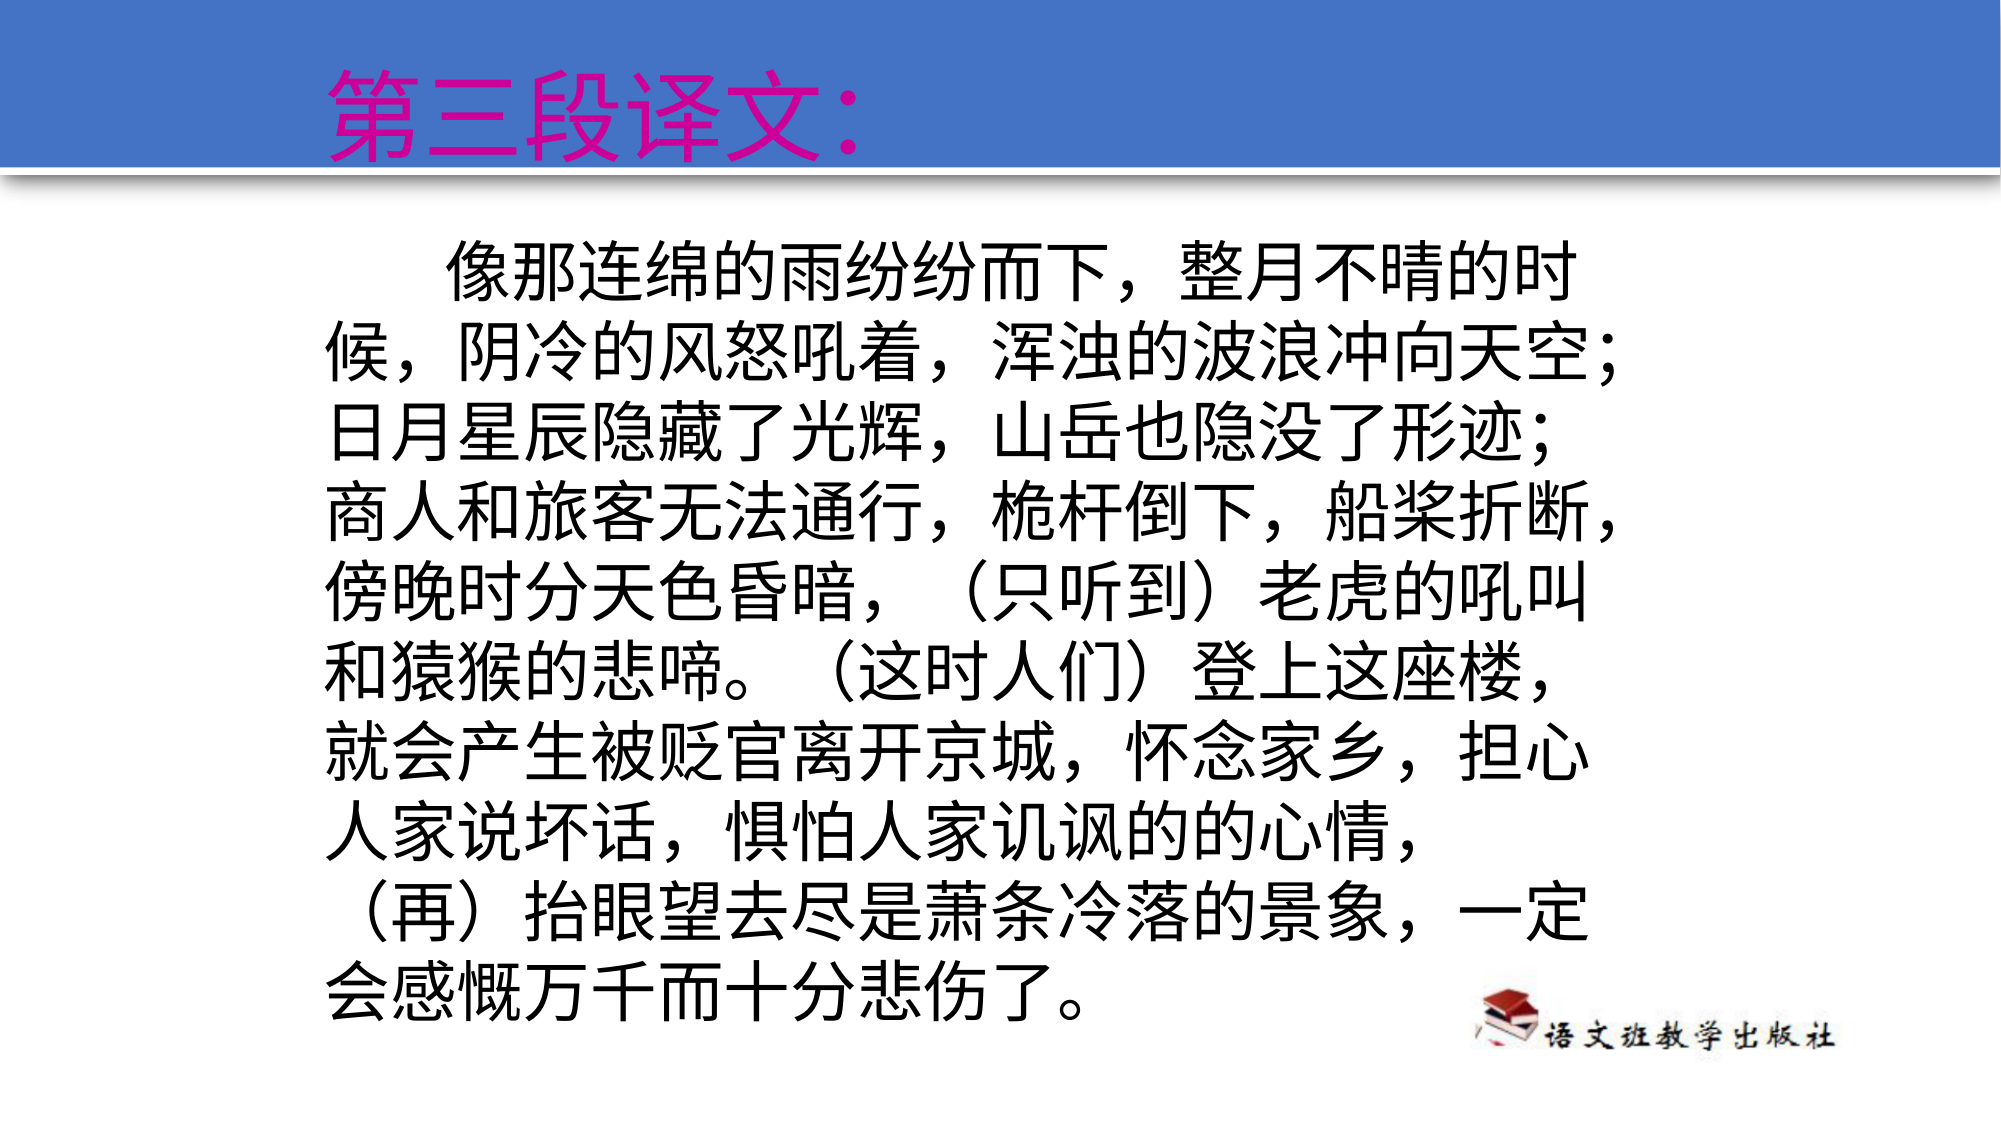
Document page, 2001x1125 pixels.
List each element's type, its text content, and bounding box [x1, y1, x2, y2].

text_box 像那连绵的雨纷纷而下，整月不晴的时候，阴冷的风怒吼着，浑浊的波浪冲向天空；日月星辰隐藏了光辉，山岳也隐没了形迹；商人和旅客无法通行，桅杆倒下，船桨折断，傍晚时分天色昏暗，（只听到）老虎的吼叫和猿猴的悲啼。（这时人们）登上这座楼，就会产生被贬官离开京城，怀念家乡，担心人家说坏话，惧怕人家讥讽的的心情，（再）抬眼望去尽是萧条冷落的景象，一定会感慨万千而十分悲伤了。 [308, 222, 1645, 1037]
text_box 第三段译文： [308, 46, 1118, 182]
picture [0, 0, 2001, 1125]
